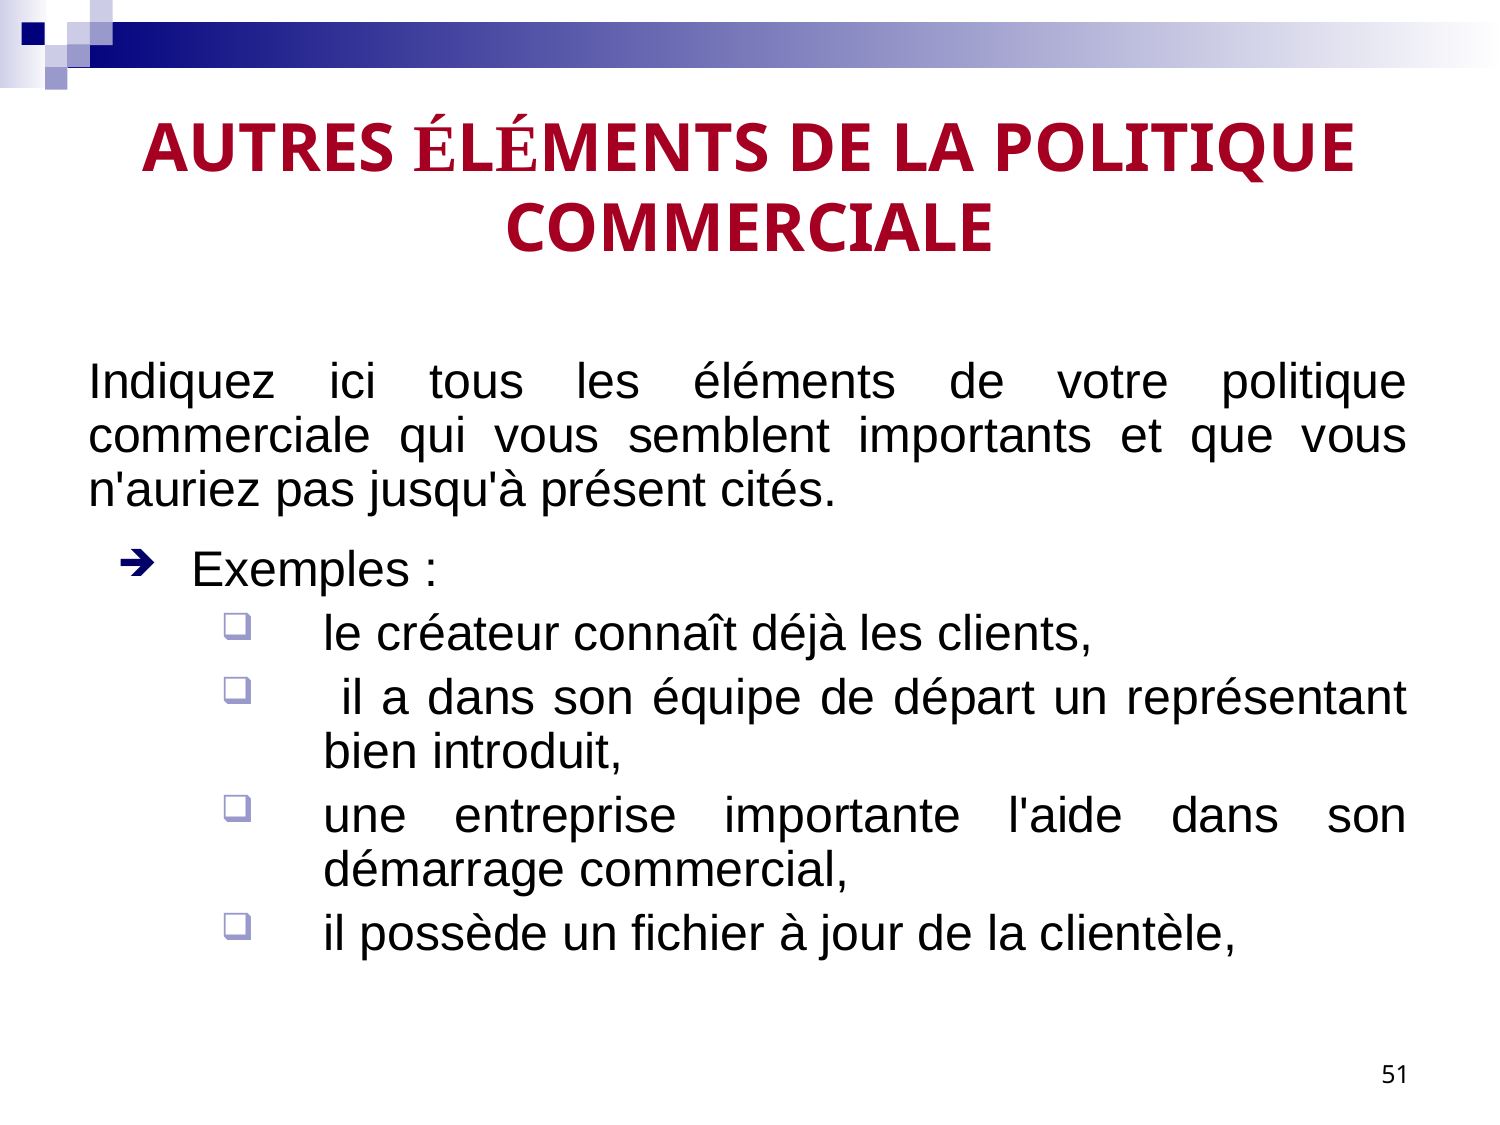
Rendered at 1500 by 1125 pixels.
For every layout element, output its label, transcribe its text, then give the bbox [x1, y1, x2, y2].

list Indiquez ici tous les éléments de votre politique commerciale qui vous semblent importants et que vous n'auriez pas jusqu'à présent cités. Exemples : le créateur connaît déjà les clients, il a dans son équipe de départ un représentant bien introduit, une entreprise importante l'aide dans son démarrage commercial, il possède un fichier à jour de la clientèle, [73, 348, 1424, 1024]
title AUTRES ÉLÉMENTS DE LA POLITIQUE COMMERCIALE [75, 71, 1425, 297]
slide_number 51 [1074, 1025, 1425, 1100]
